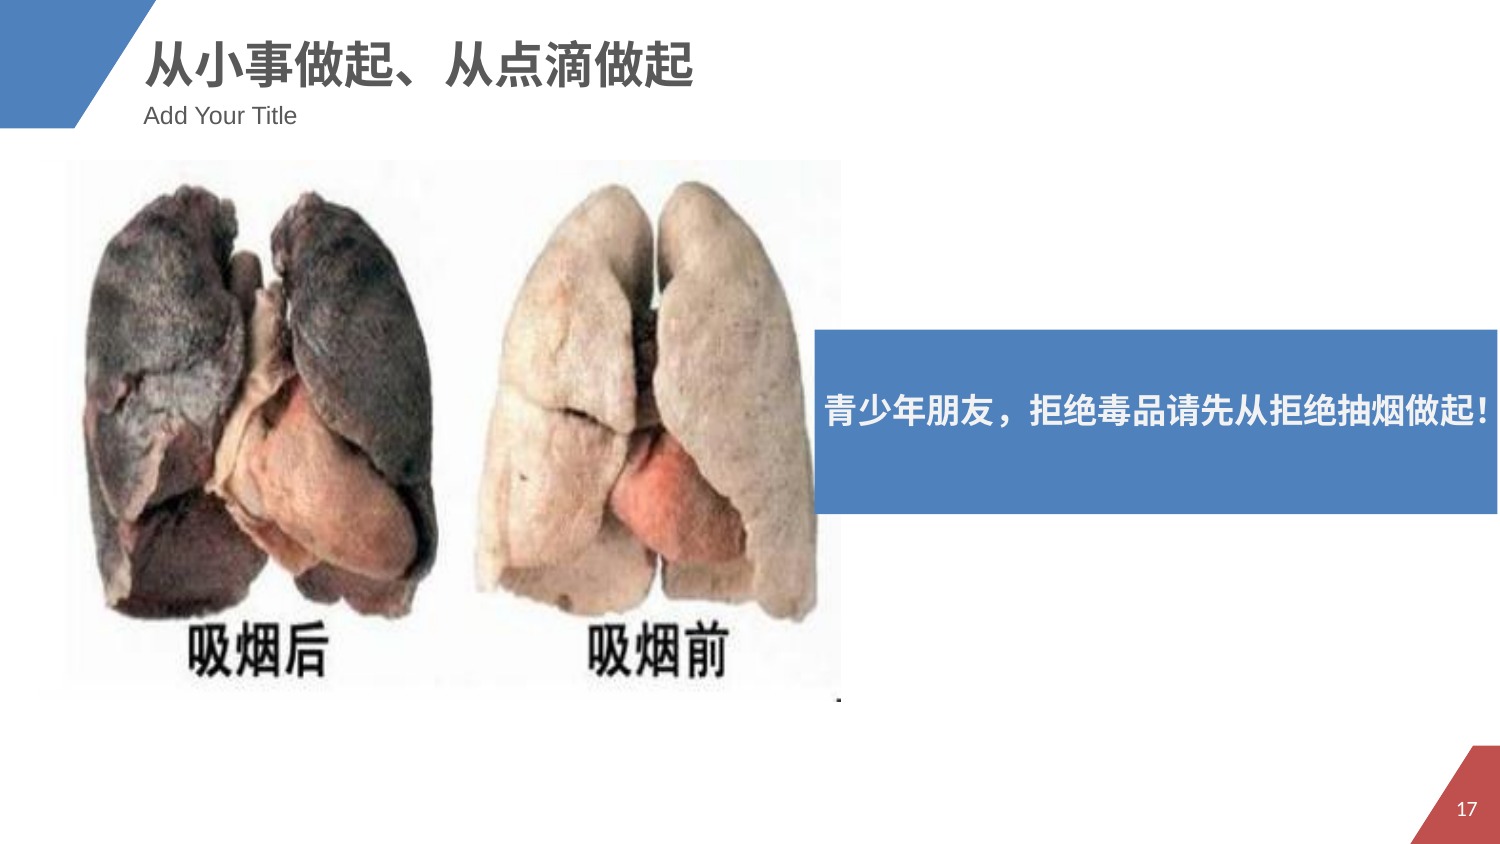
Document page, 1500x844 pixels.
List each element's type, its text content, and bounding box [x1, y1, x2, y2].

text_box 青少年朋友，拒绝毒品请先从拒绝抽烟做起！ [846, 384, 1500, 435]
text_box [846, 435, 1499, 516]
text_box Add Your Title [132, 93, 416, 135]
text_box [846, 328, 1499, 384]
picture [39, 160, 841, 702]
text_box 从小事做起、从点滴做起 [133, 27, 706, 99]
